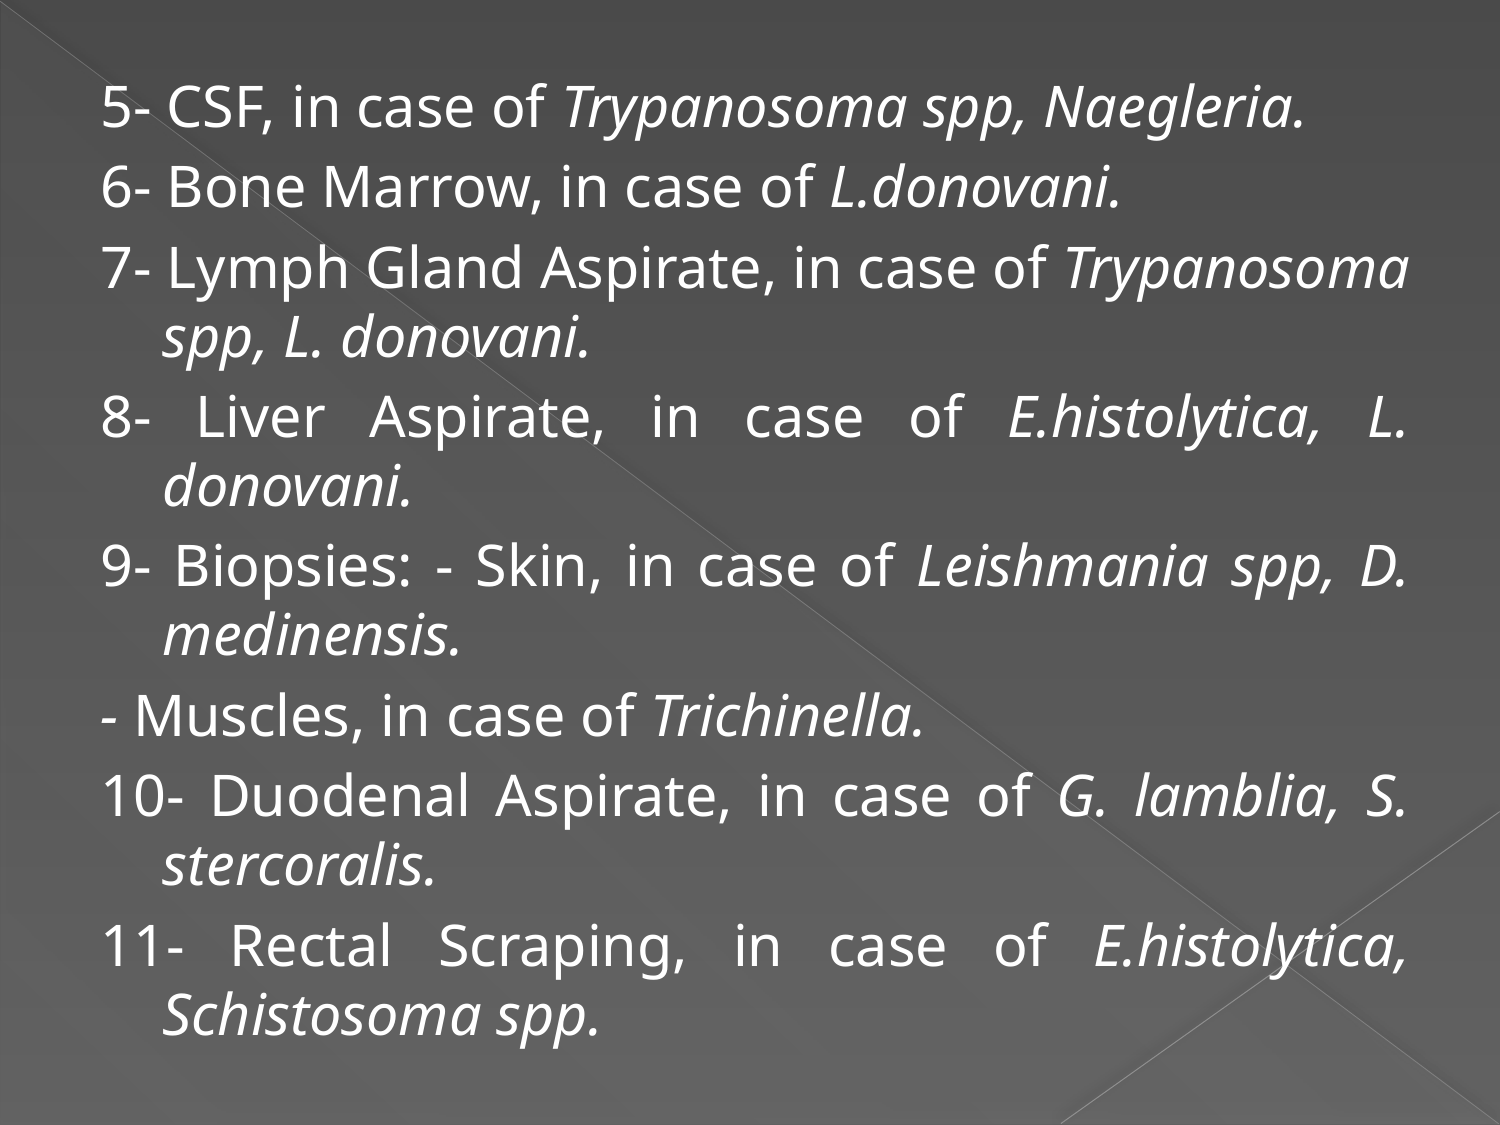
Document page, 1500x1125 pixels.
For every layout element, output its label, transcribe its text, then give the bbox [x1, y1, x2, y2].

list 5- CSF, in case of Trypanosoma spp, Naegleria. 6- Bone Marrow, in case of L.donovani. 7- Lymph Gland Aspirate, in case of Trypanosoma spp, L. donovani. 8- Liver Aspirate, in case of E.histolytica, L. donovani. 9- Biopsies: - Skin, in case of Leishmania spp, D. medinensis. - Muscles, in case of Trichinella. 10- Duodenal Aspirate, in case of G. lamblia, S. stercoralis. 11- Rectal Scraping, in case of E.histolytica, Schistosoma spp. [75, 62, 1425, 1059]
